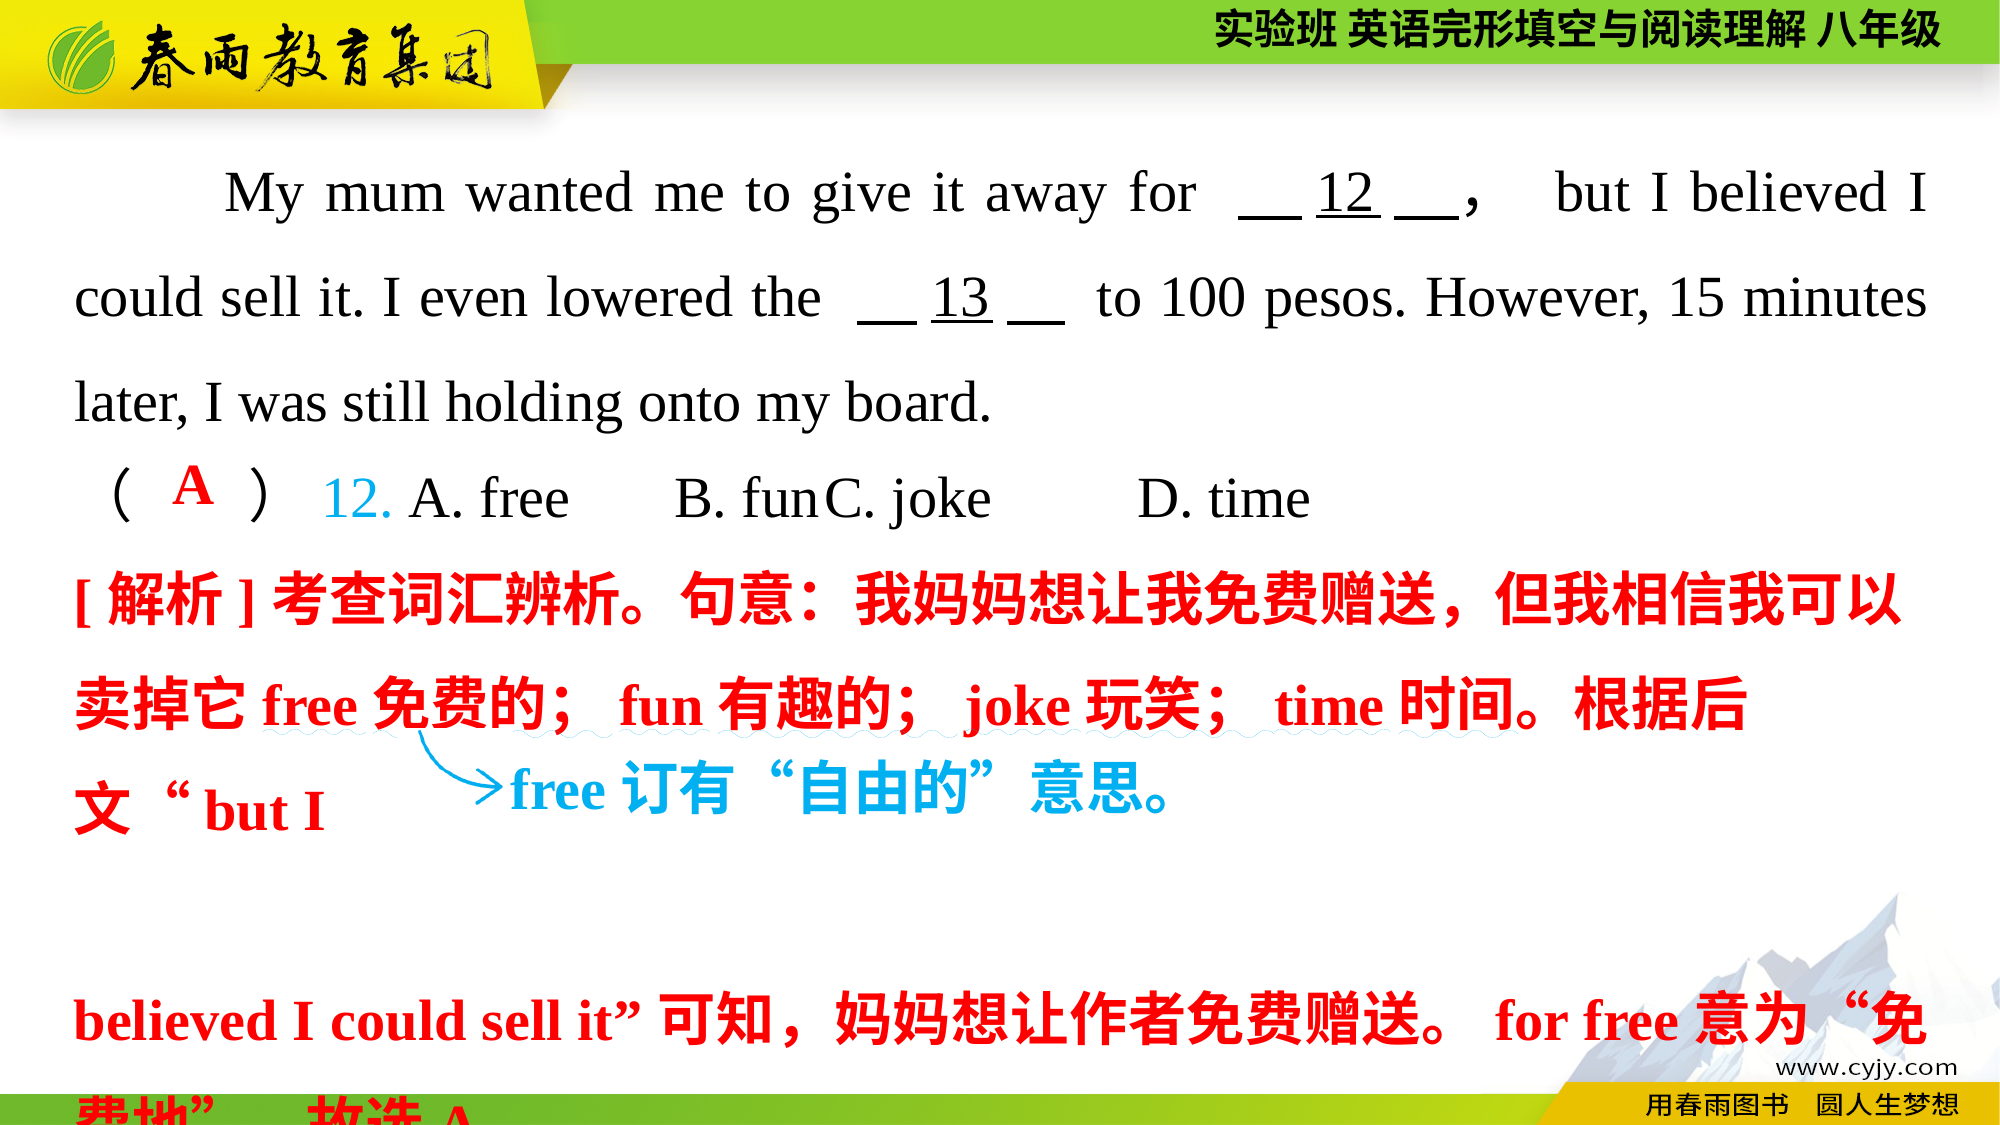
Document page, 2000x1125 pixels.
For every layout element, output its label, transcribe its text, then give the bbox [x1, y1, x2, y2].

picture [397, 728, 514, 813]
text_box free订有“自由的”意思。 [495, 743, 1218, 829]
picture [0, 0, 2000, 1125]
text_box A [157, 439, 230, 519]
text_box [解析]考查词汇辨析。句意：我妈妈想让我免费赠送，但我相信我可以卖掉它free免费的；fun有趣的；joke玩笑；time时间。根据后文“but I believed I could sell it”可知，妈妈想让作者免费赠送。for free意为“免费地”。故选A。 [59, 519, 1944, 1125]
text_box （ ）12. A. free B. fun C. joke D. time [59, 416, 1944, 519]
list My mum wanted me to give it away for 12 ， but I believed I could sell it. I even lowered the 13 to 100 pesos. However, 15 minutes later, I was still holding onto my board. [59, 110, 1944, 416]
